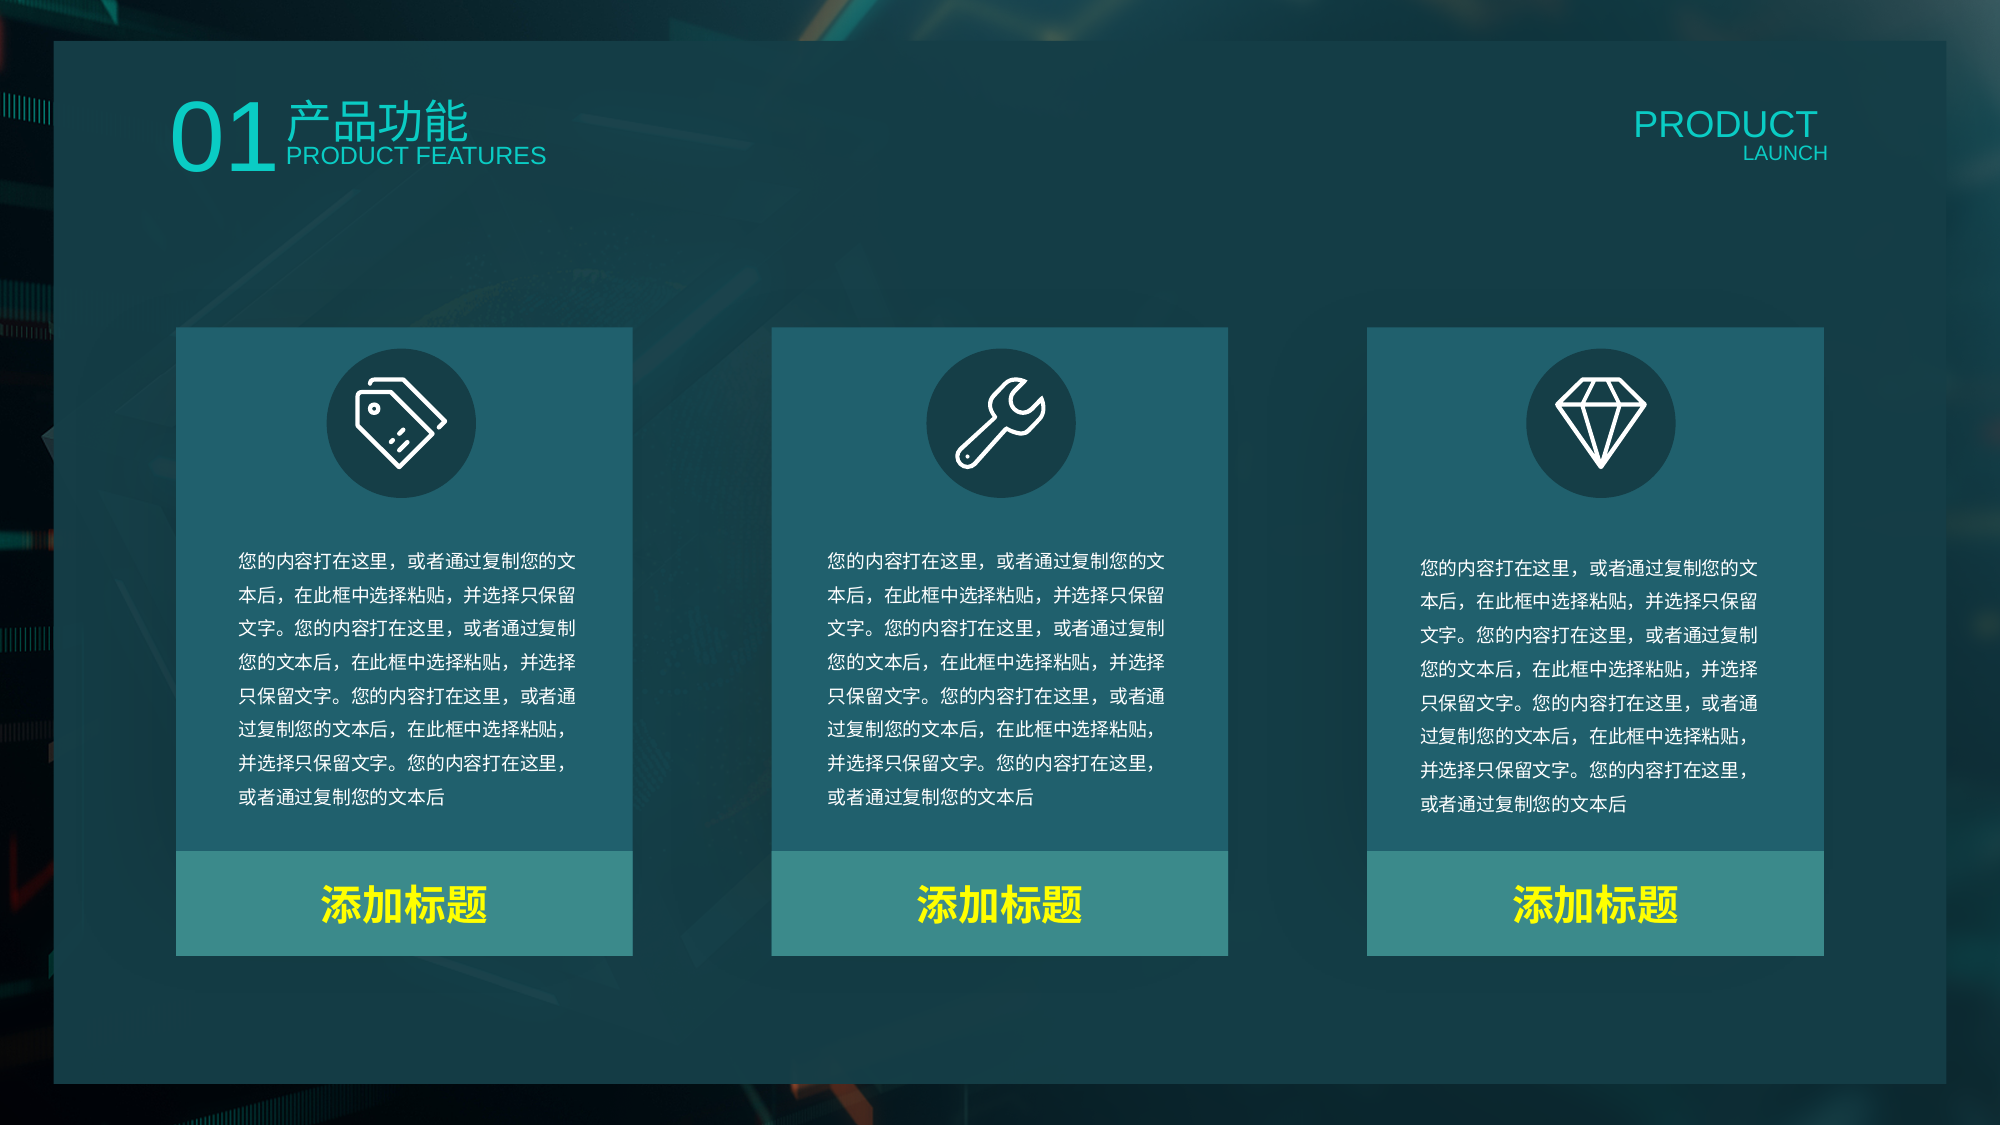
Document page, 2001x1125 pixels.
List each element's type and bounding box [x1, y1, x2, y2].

text_box [176, 327, 633, 956]
picture [0, 0, 2000, 1125]
text_box [1367, 327, 1824, 956]
text_box [771, 327, 1229, 956]
